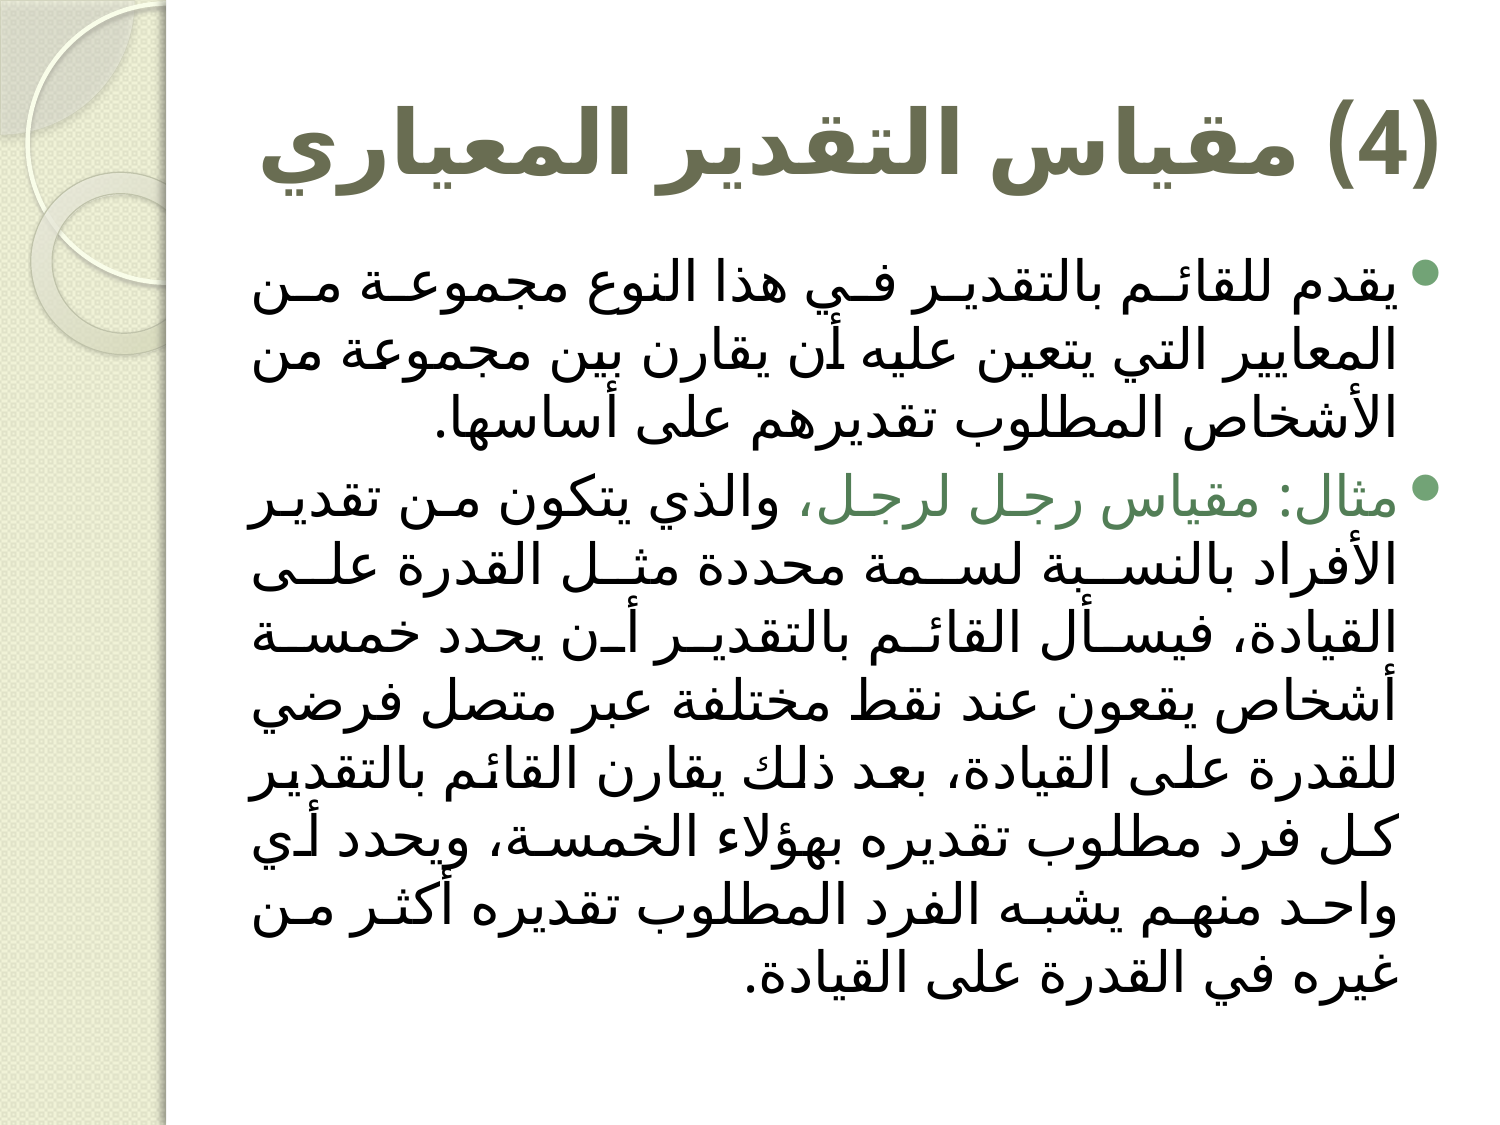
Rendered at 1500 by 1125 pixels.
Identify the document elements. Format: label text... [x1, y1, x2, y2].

list يقدم للقائم بالتقدير في هذا النوع مجموعة من المعايير التي يتعين عليه أن يقارن بين مجموعة من الأشخاص المطلوب تقديرهم على أساسها. مثال: مقياس رجل لرجل، والذي يتكون من تقدير الأفراد بالنسبة لسمة محددة مثل القدرة على القيادة، فيسأل القائم بالتقدير أن يحدد خمسة أشخاص يقعون عند نقط مختلفة عبر متصل فرضي للقدرة على القيادة، بعد ذلك يقارن القائم بالتقدير كل فرد مطلوب تقديره بهؤلاء الخمسة، ويحدد أي واحد منهم يشبه الفرد المطلوب تقديره أكثر من غيره في القدرة على القيادة. [235, 237, 1466, 1025]
title (4) مقياس التقدير المعياري [235, 45, 1466, 233]
